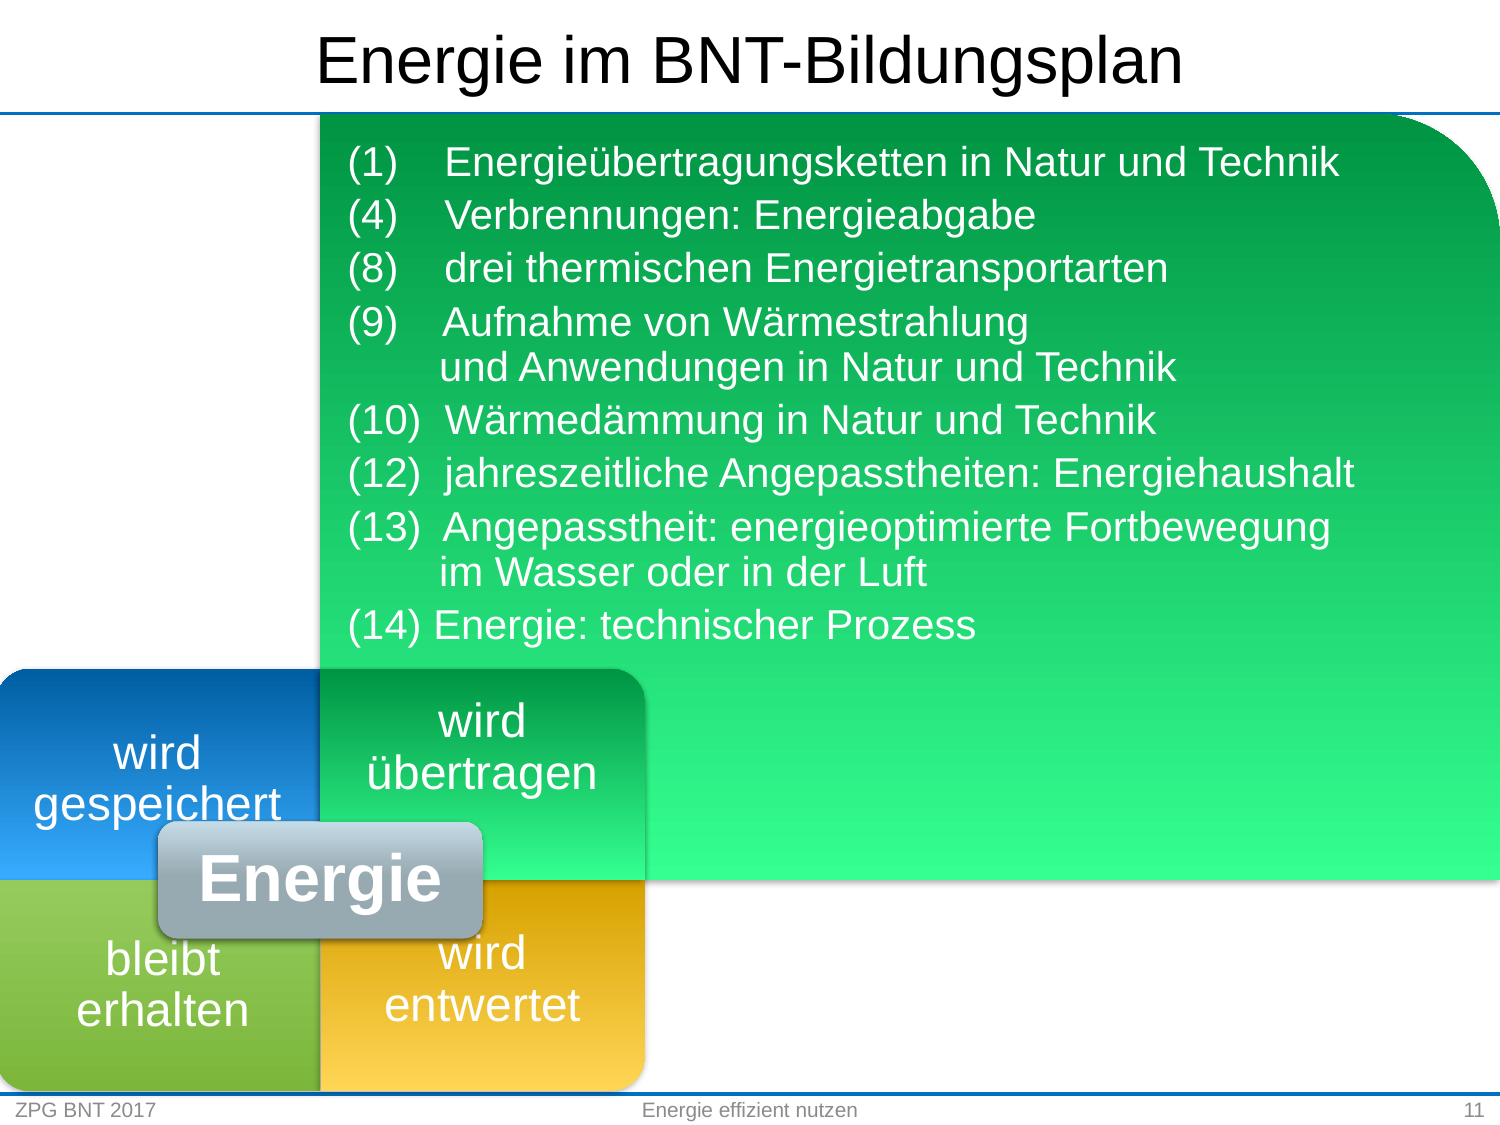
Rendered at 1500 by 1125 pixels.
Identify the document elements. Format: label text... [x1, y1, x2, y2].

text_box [320, 113, 1500, 881]
footer Energie effizient nutzen [512, 1094, 988, 1125]
slide_number ZPG BNT 2017 [0, 1101, 408, 1125]
title Energie im BNT-Bildungsplan [0, 0, 1500, 114]
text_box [157, 668, 646, 939]
slide_number 11 [1104, 1094, 1500, 1125]
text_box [0, 668, 646, 1092]
